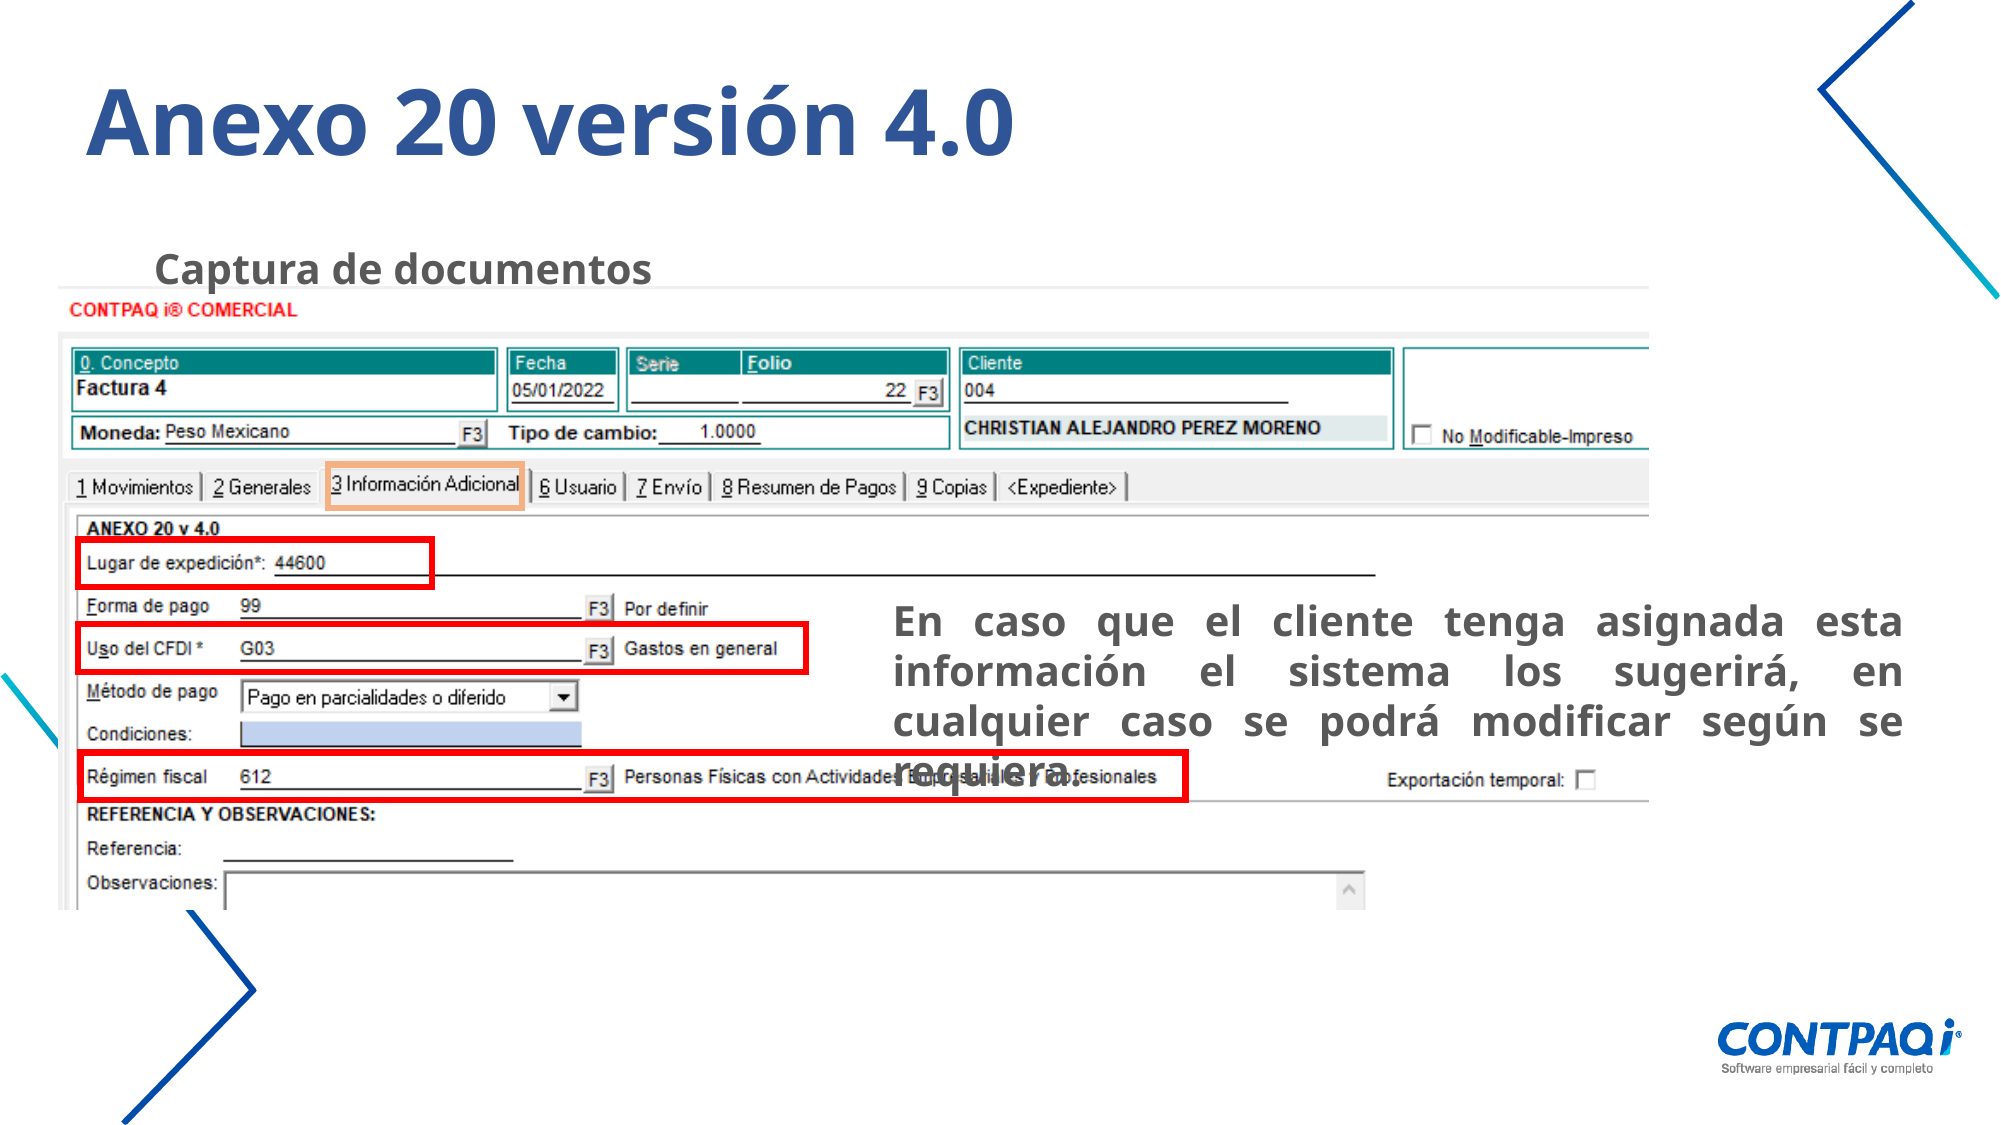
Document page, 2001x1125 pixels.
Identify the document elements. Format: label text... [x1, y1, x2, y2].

picture [0, 286, 1649, 1125]
text_box Captura de documentos [139, 235, 1861, 301]
title Anexo 20 versión 4.0 [71, 53, 1372, 197]
picture [1816, 0, 2000, 300]
picture [1718, 1018, 1962, 1075]
text_box En caso que el cliente tenga asignada esta información el sistema los sugerirá, en cualquier caso se podrá modificar según se requiera. [1649, 587, 1920, 802]
